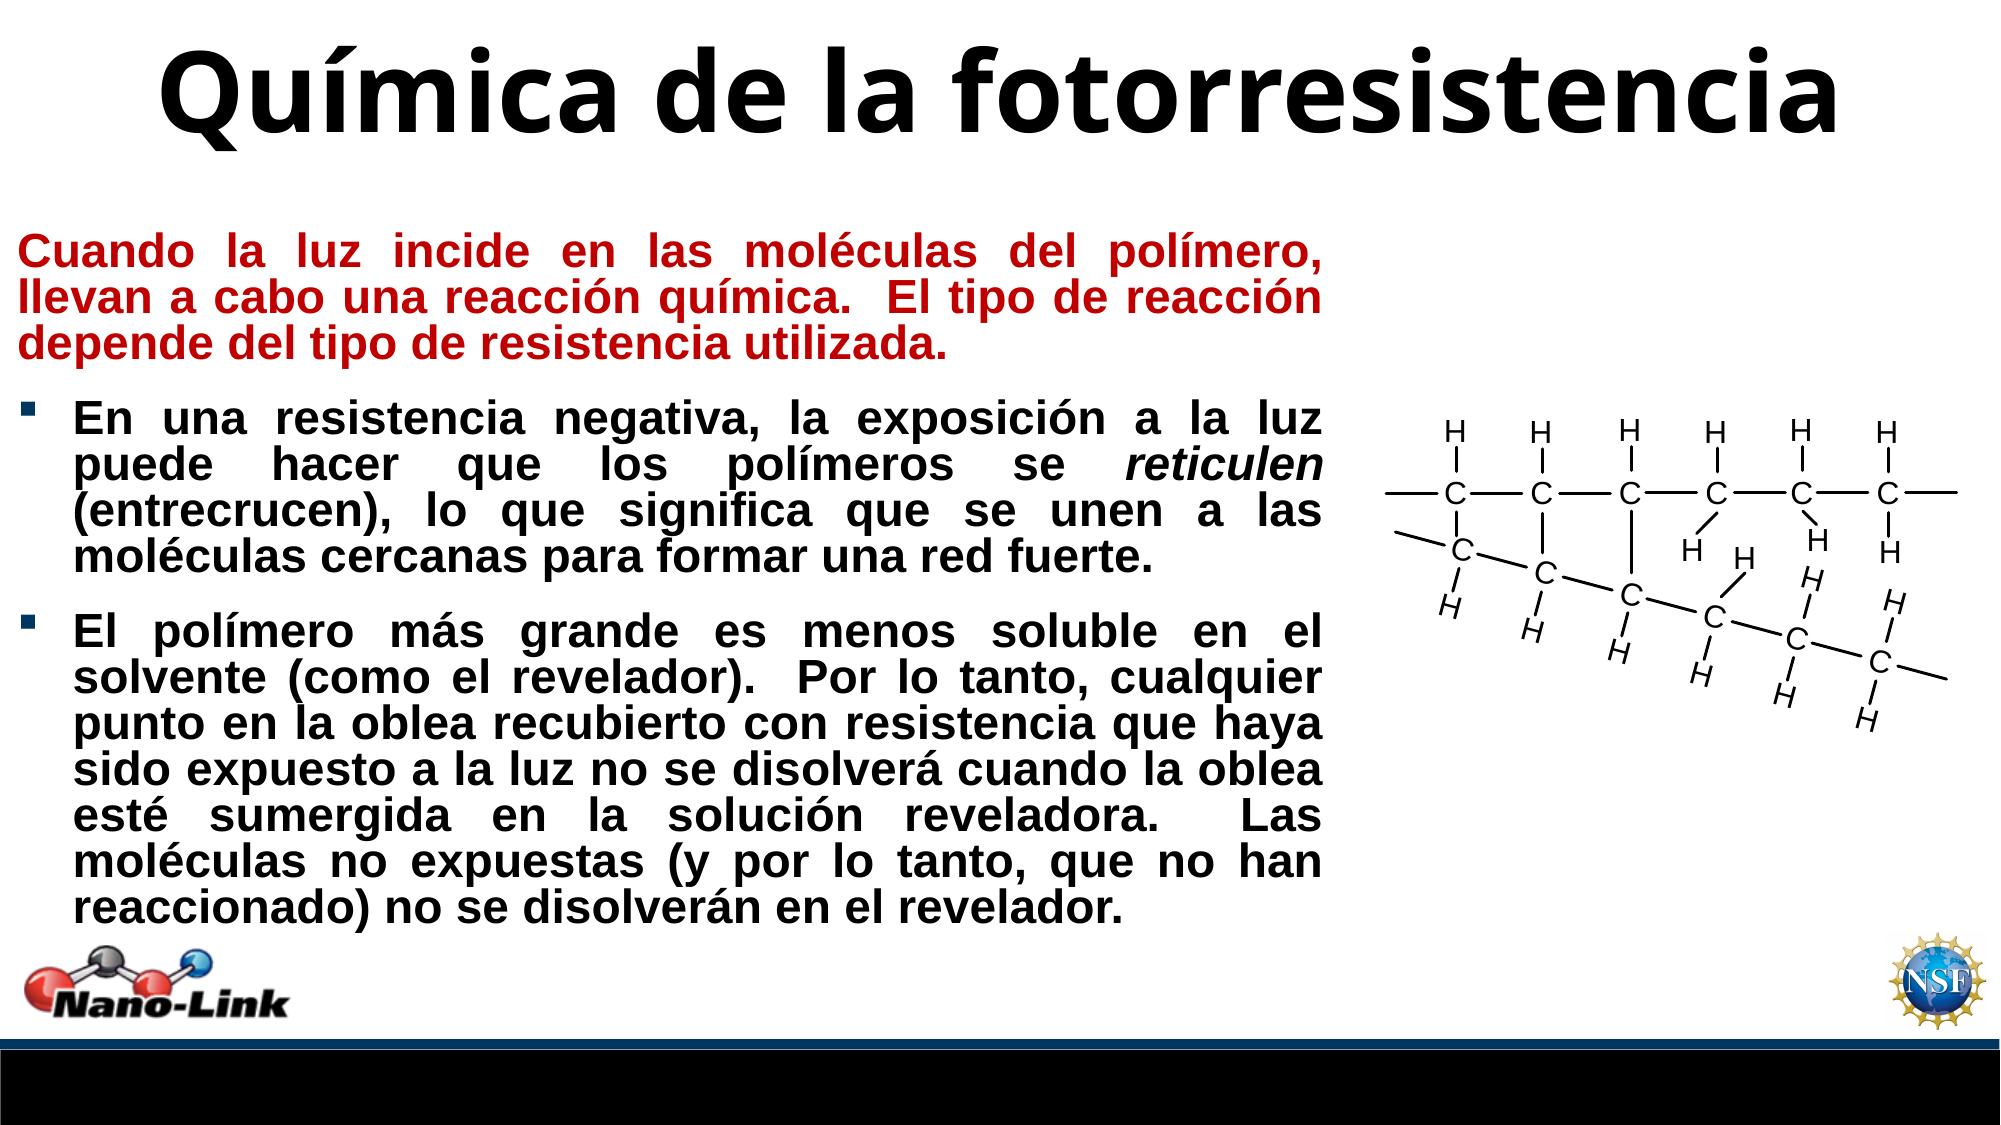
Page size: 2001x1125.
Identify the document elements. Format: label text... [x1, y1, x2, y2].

picture [1379, 404, 1963, 748]
picture [1886, 931, 1988, 1032]
text_box Cuando la luz incide en las moléculas del polímero, llevan a cabo una reacción química. El tipo de reacción depende del tipo de resistencia utilizada. En una resistencia negativa, la exposición a la luz puede hacer que los polímeros se reticulen (entrecrucen), lo que significa que se unen a las moléculas cercanas para formar una red fuerte. El polímero más grande es menos soluble en el solvente (como el revelador). Por lo tanto, cualquier punto en la oblea recubierto con resistencia que haya sido expuesto a la luz no se disolverá cuando la oblea esté sumergida en la solución reveladora. Las moléculas no expuestas (y por lo tanto, que no han reaccionado) no se disolverán en el revelador. [17, 223, 1325, 930]
picture [16, 935, 305, 1032]
text_box Química de la fotorresistencia [0, 24, 2000, 150]
